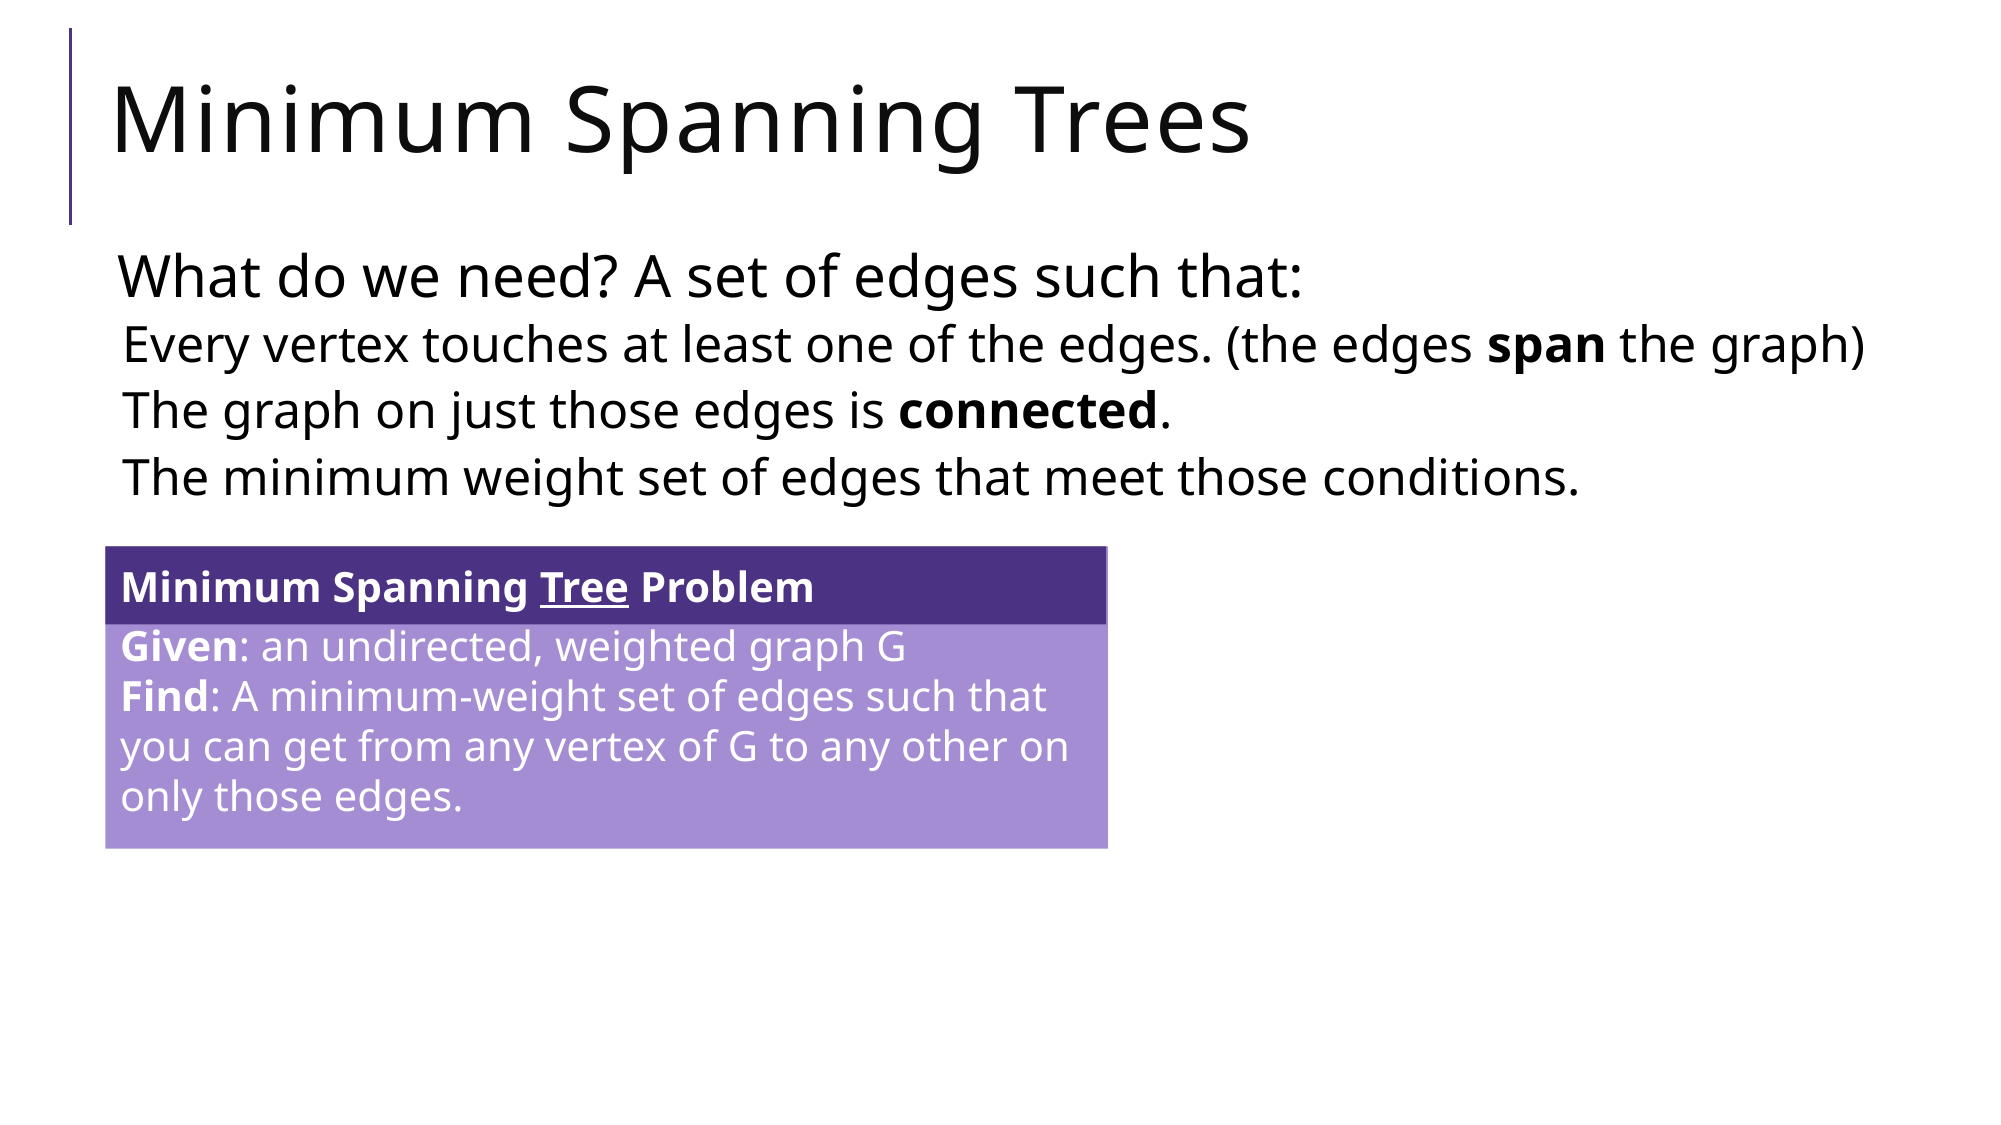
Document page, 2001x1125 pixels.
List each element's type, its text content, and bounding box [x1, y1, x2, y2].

title Minimum Spanning Trees [94, 43, 1930, 210]
text_box Given: an undirected, weighted graph G Find: A minimum-weight set of edges such that you can get from any vertex of G to any other on only those edges. [104, 545, 1109, 850]
text_box Minimum Spanning Tree Problem [104, 545, 1108, 626]
list What do we need? A set of edges such that: Every vertex touches at least one of the edges. (the edges span the graph) The graph on just those edges is connected. The minimum weight set of edges that meet those conditions. [94, 240, 1930, 1035]
